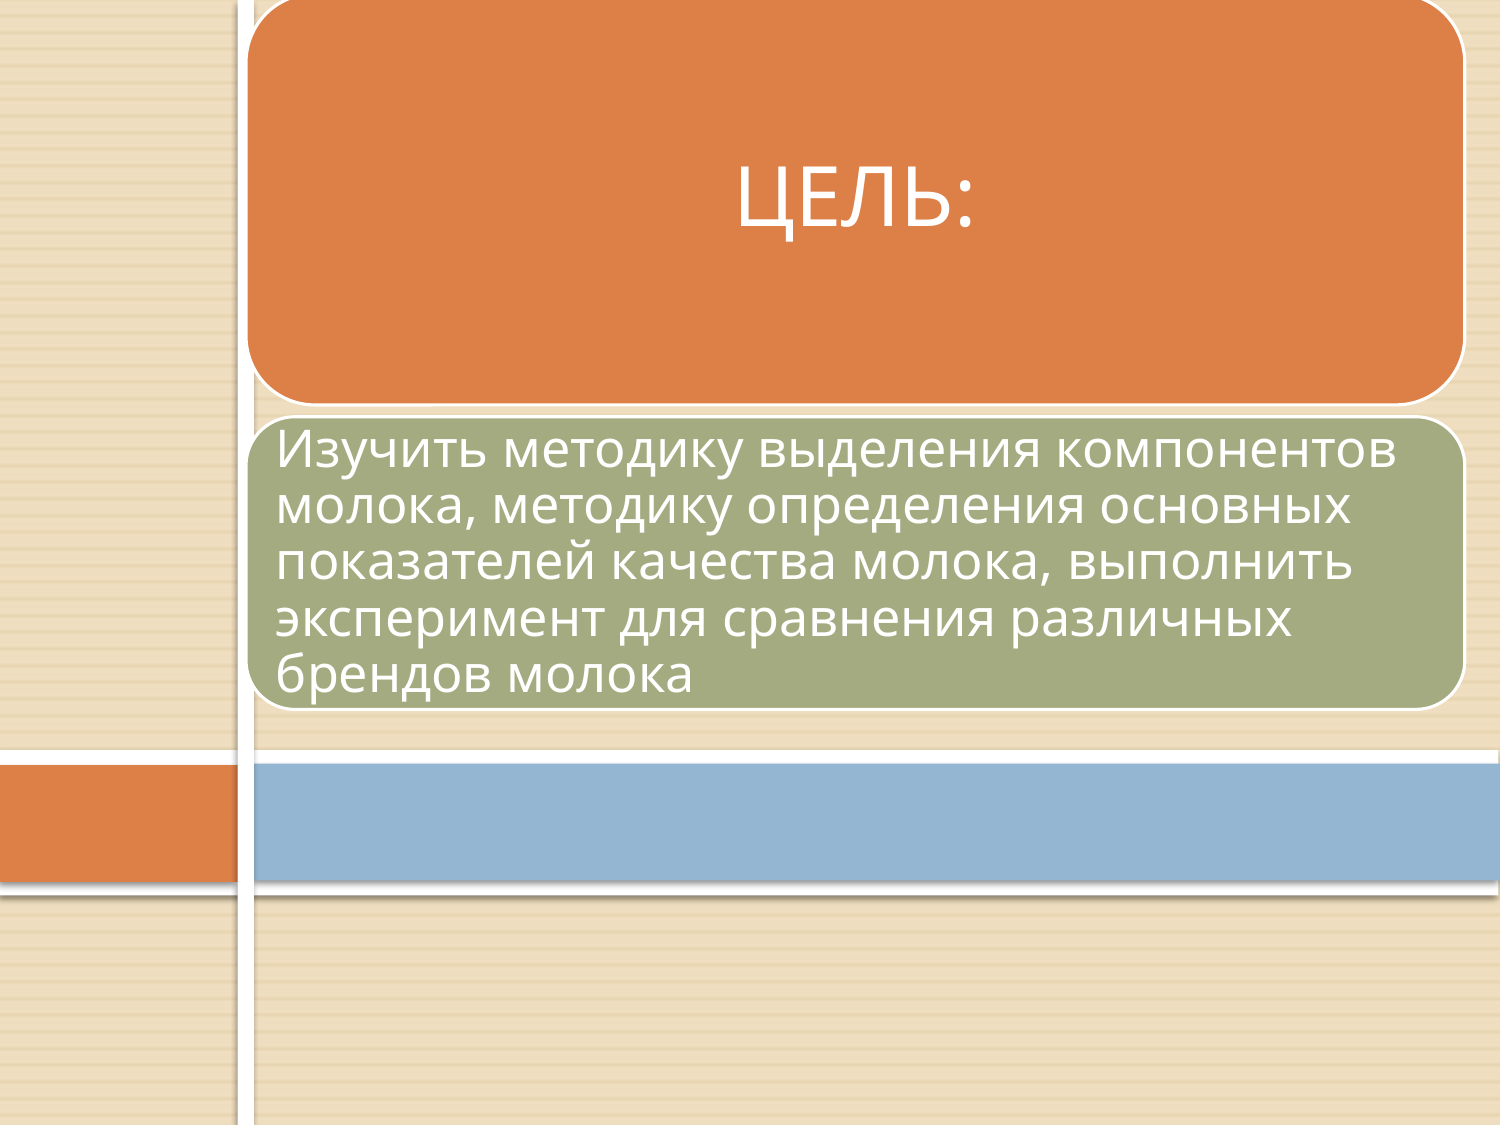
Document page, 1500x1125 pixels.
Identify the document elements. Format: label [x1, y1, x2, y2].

picture [245, 0, 1466, 774]
